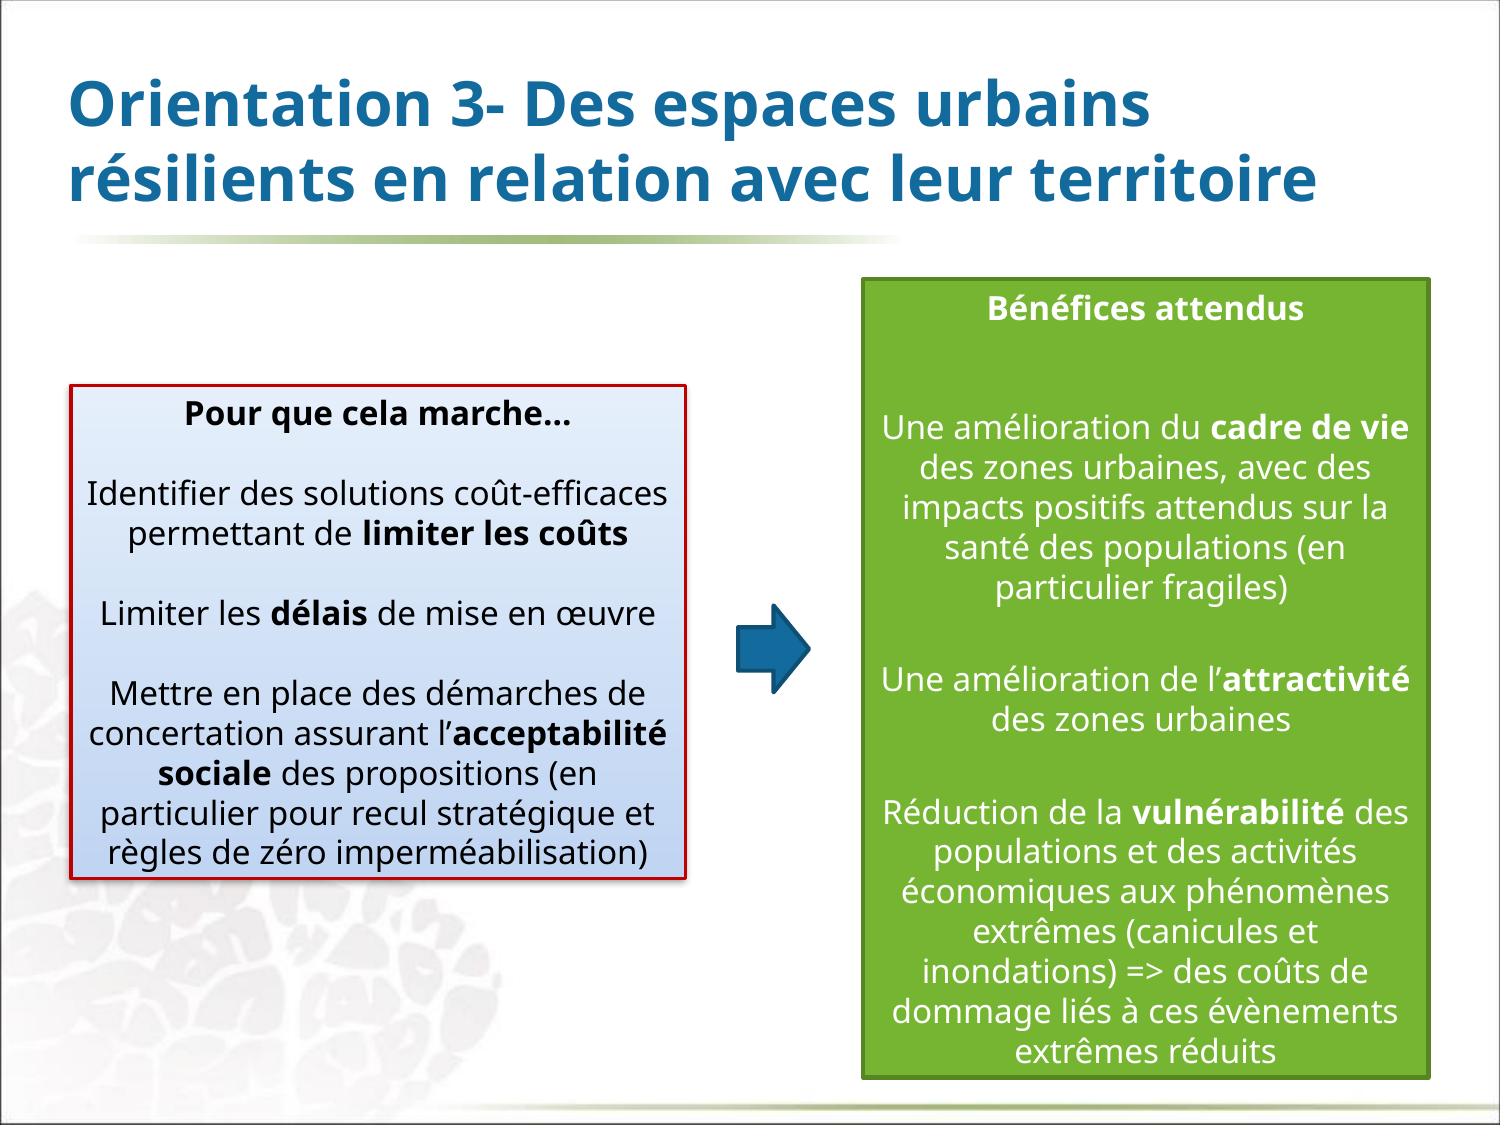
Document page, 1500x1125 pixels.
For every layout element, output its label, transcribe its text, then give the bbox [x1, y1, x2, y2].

text_box [736, 603, 811, 695]
text_box Bénéfices attendus Une amélioration du cadre de vie des zones urbaines, avec des impacts positifs attendus sur la santé des populations (en particulier fragiles) Une amélioration de l’attractivité des zones urbaines Réduction de la vulnérabilité des populations et des activités économiques aux phénomènes extrêmes (canicules et inondations) => des coûts de dommage liés à ces évènements extrêmes réduits [861, 277, 1431, 1080]
text_box Orientation 3- Des espaces urbains résilients en relation avec leur territoire [53, 56, 1436, 222]
text_box Pour que cela marche… Identifier des solutions coût-efficaces permettant de limiter les coûts Limiter les délais de mise en œuvre Mettre en place des démarches de concertation assurant l’acceptabilité sociale des propositions (en particulier pour recul stratégique et règles de zéro imperméabilisation) [70, 384, 686, 880]
picture [0, 0, 1500, 1125]
